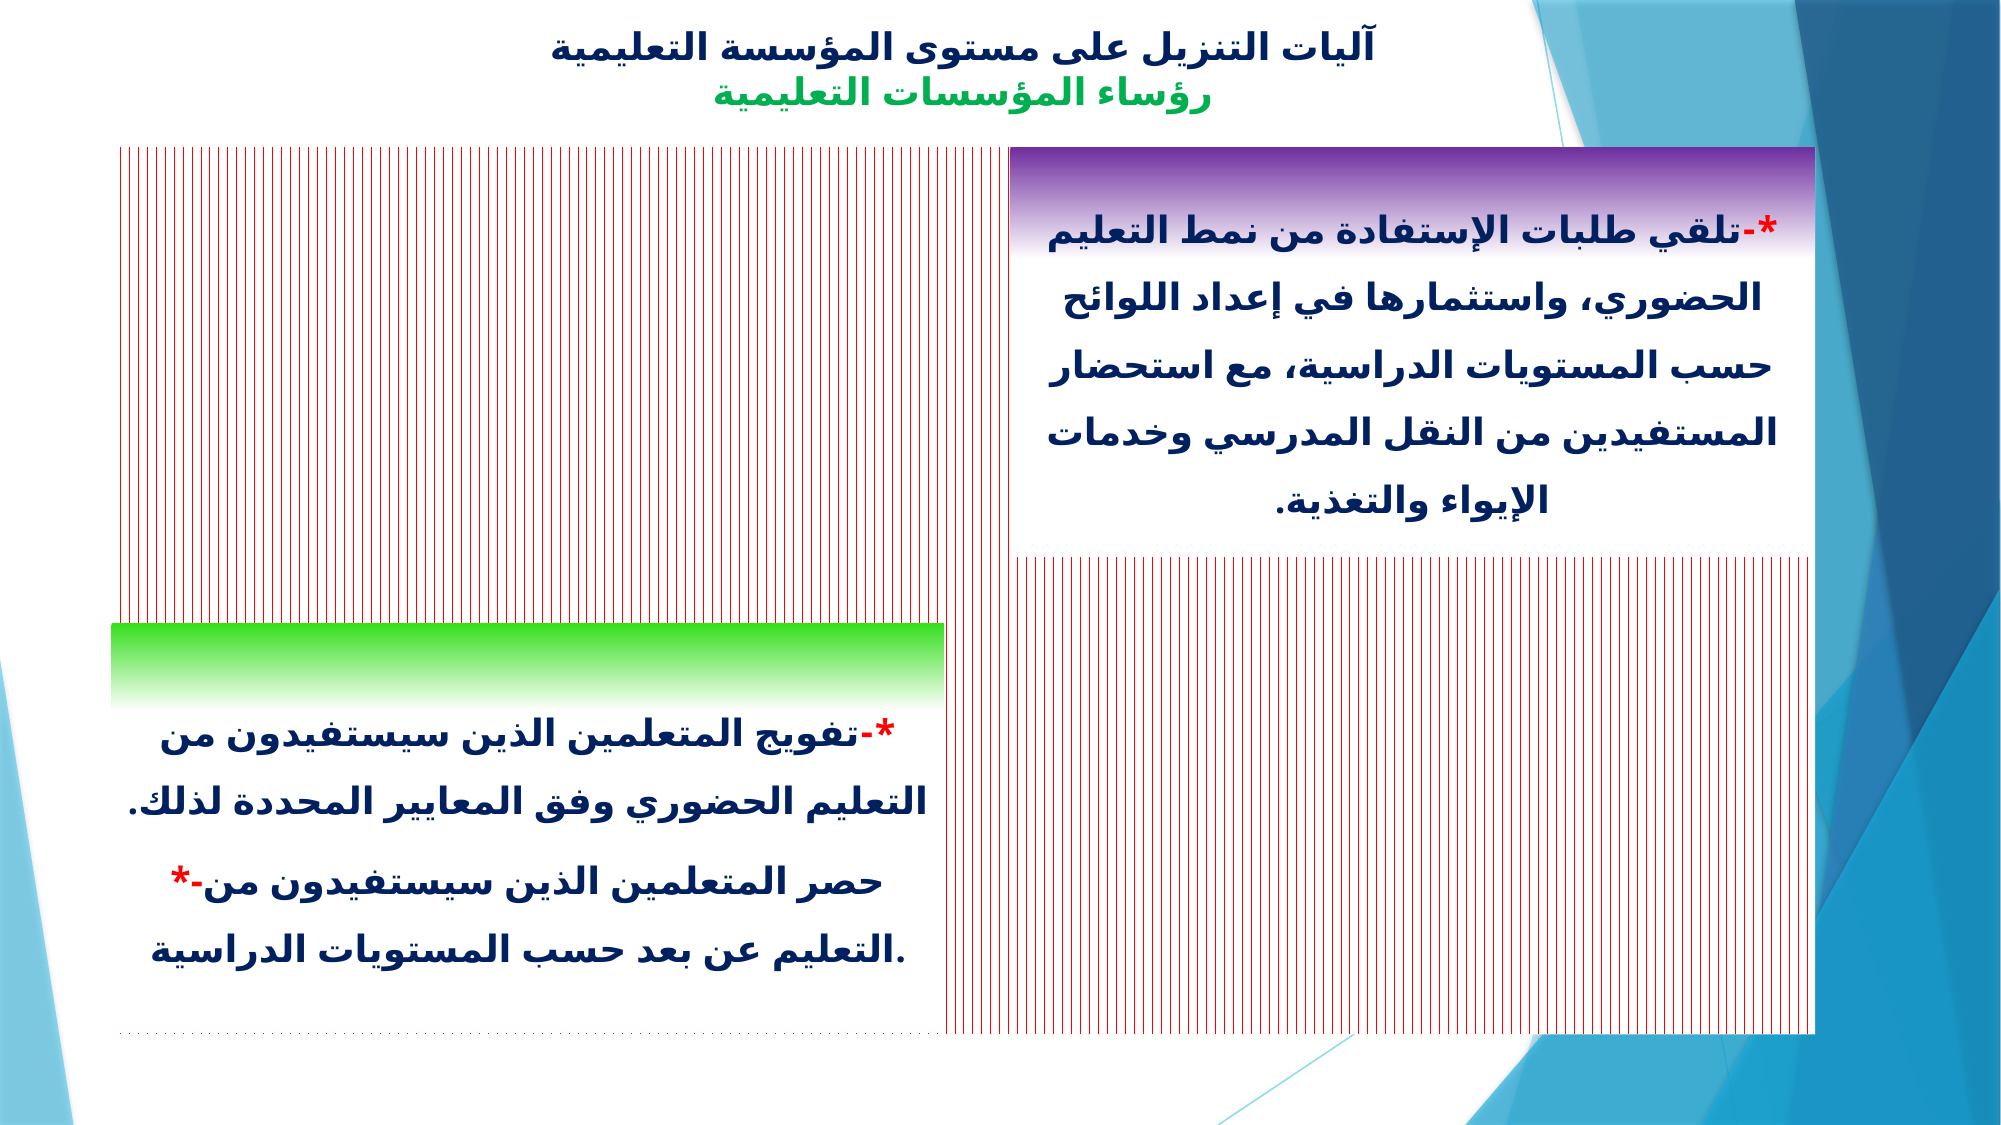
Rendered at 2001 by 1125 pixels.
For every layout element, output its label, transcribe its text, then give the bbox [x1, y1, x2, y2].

title آليات التنزيل على مستوى المؤسسة التعليمية رؤساء المؤسسات التعليمية [258, 14, 1669, 122]
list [110, 146, 1816, 1036]
